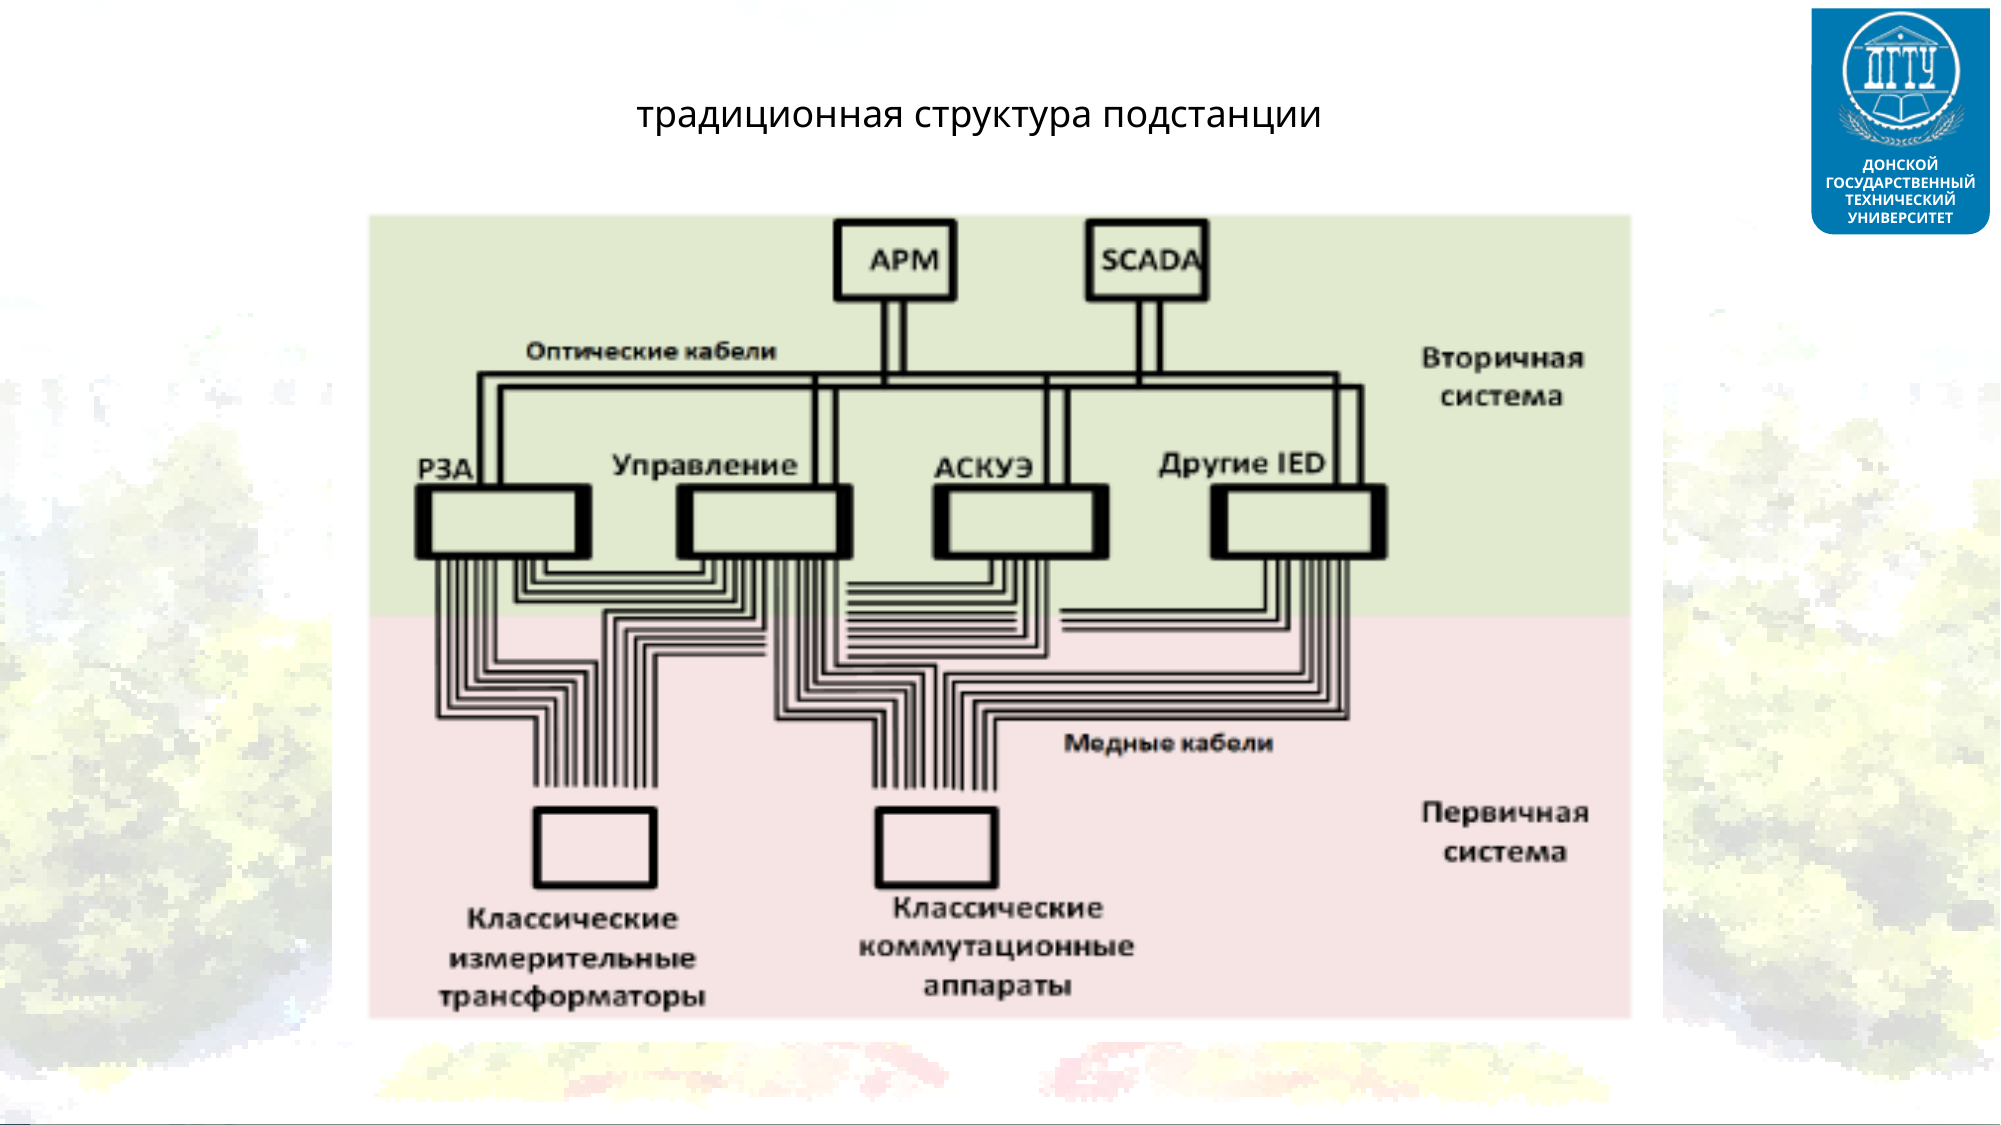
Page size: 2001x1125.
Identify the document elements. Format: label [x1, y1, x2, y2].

text_box [1801, 8, 2000, 236]
picture [0, 0, 2000, 1125]
